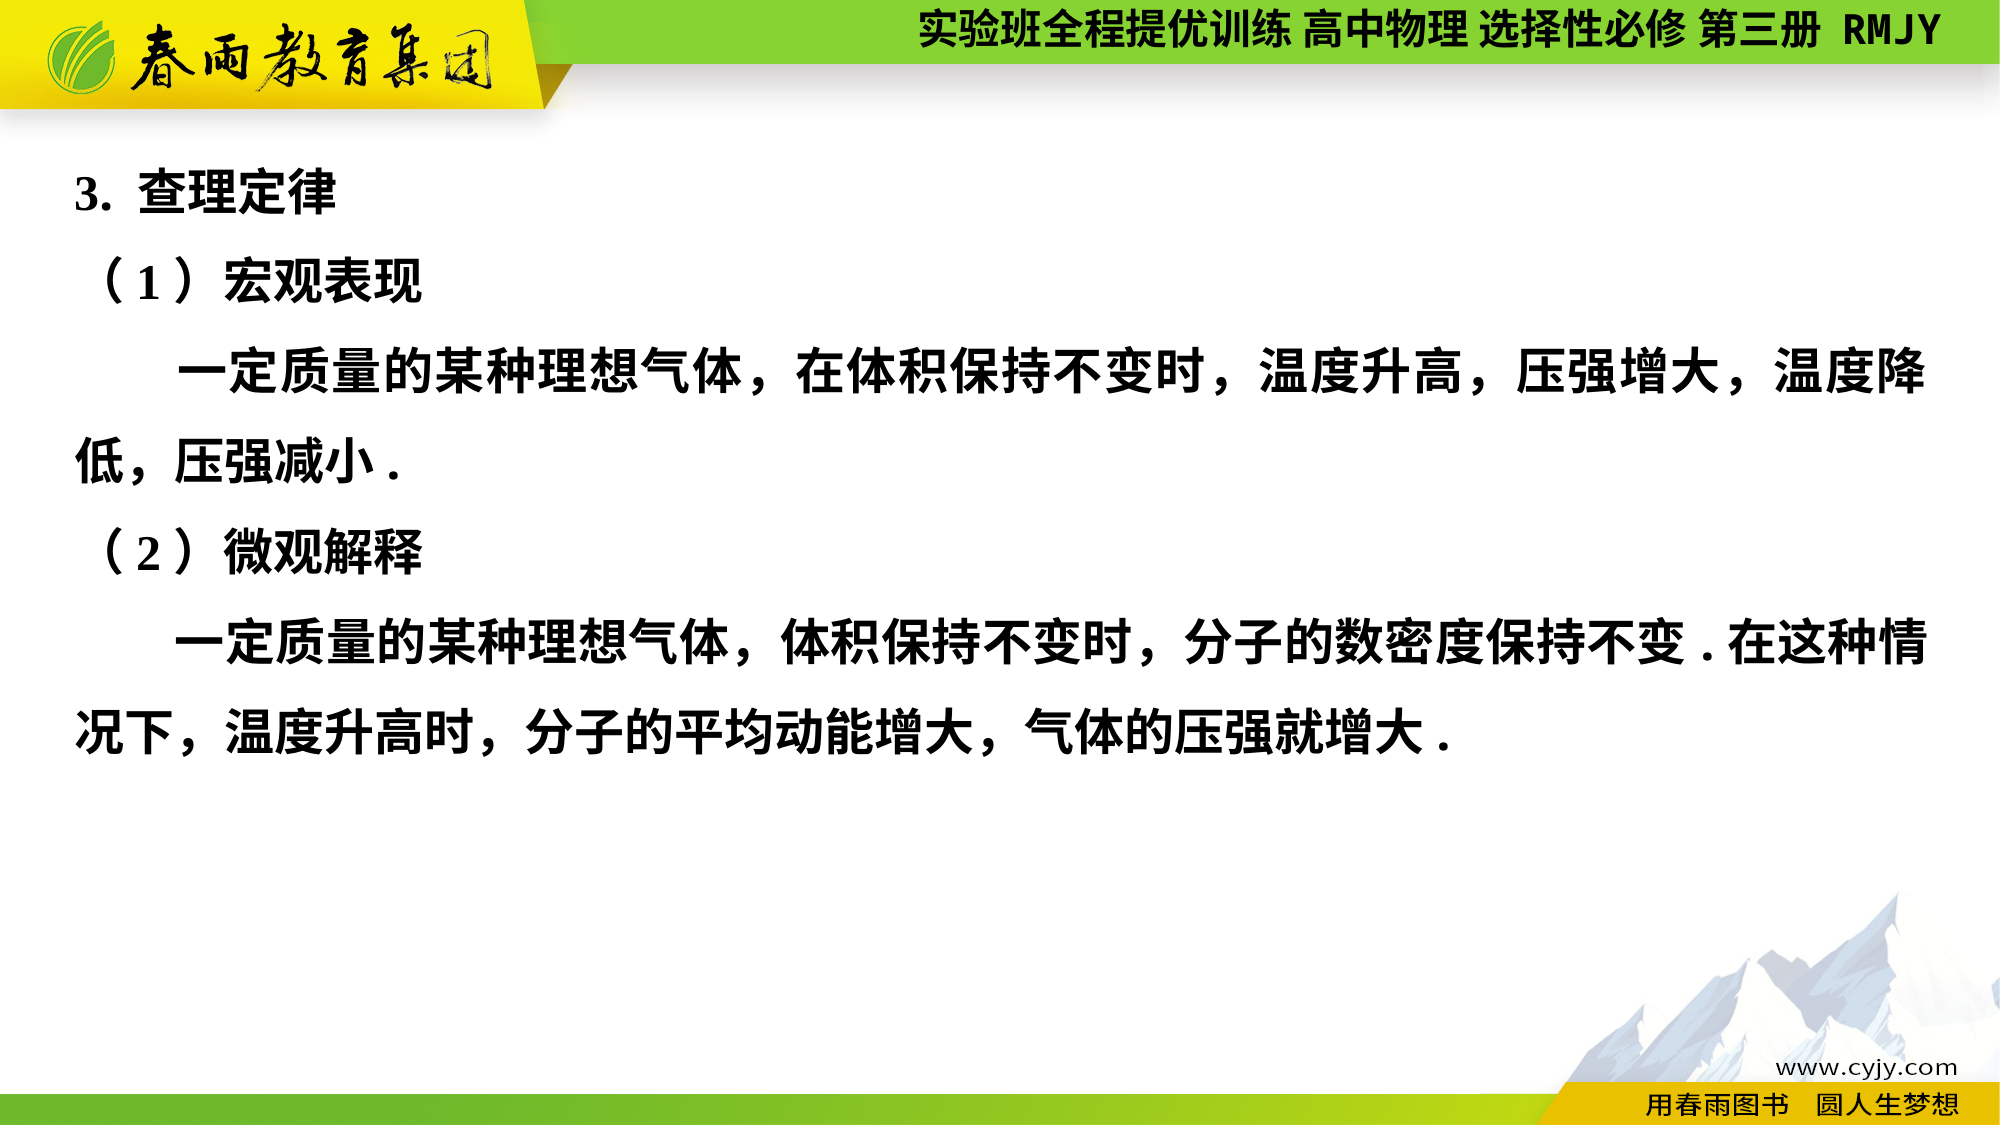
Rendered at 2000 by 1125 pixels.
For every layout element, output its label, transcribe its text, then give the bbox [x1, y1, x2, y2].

picture [0, 0, 2000, 1125]
list 3. 查理定律 （1）宏观表现 一定质量的某种理想气体，在体积保持不变时，温度升高，压强增大，温度降低，压强减小. （2）微观解释 一定质量的某种理想气体，体积保持不变时，分子的数密度保持不变.在这种情况下，温度升高时，分子的平均动能增大，气体的压强就增大. [59, 122, 1944, 763]
